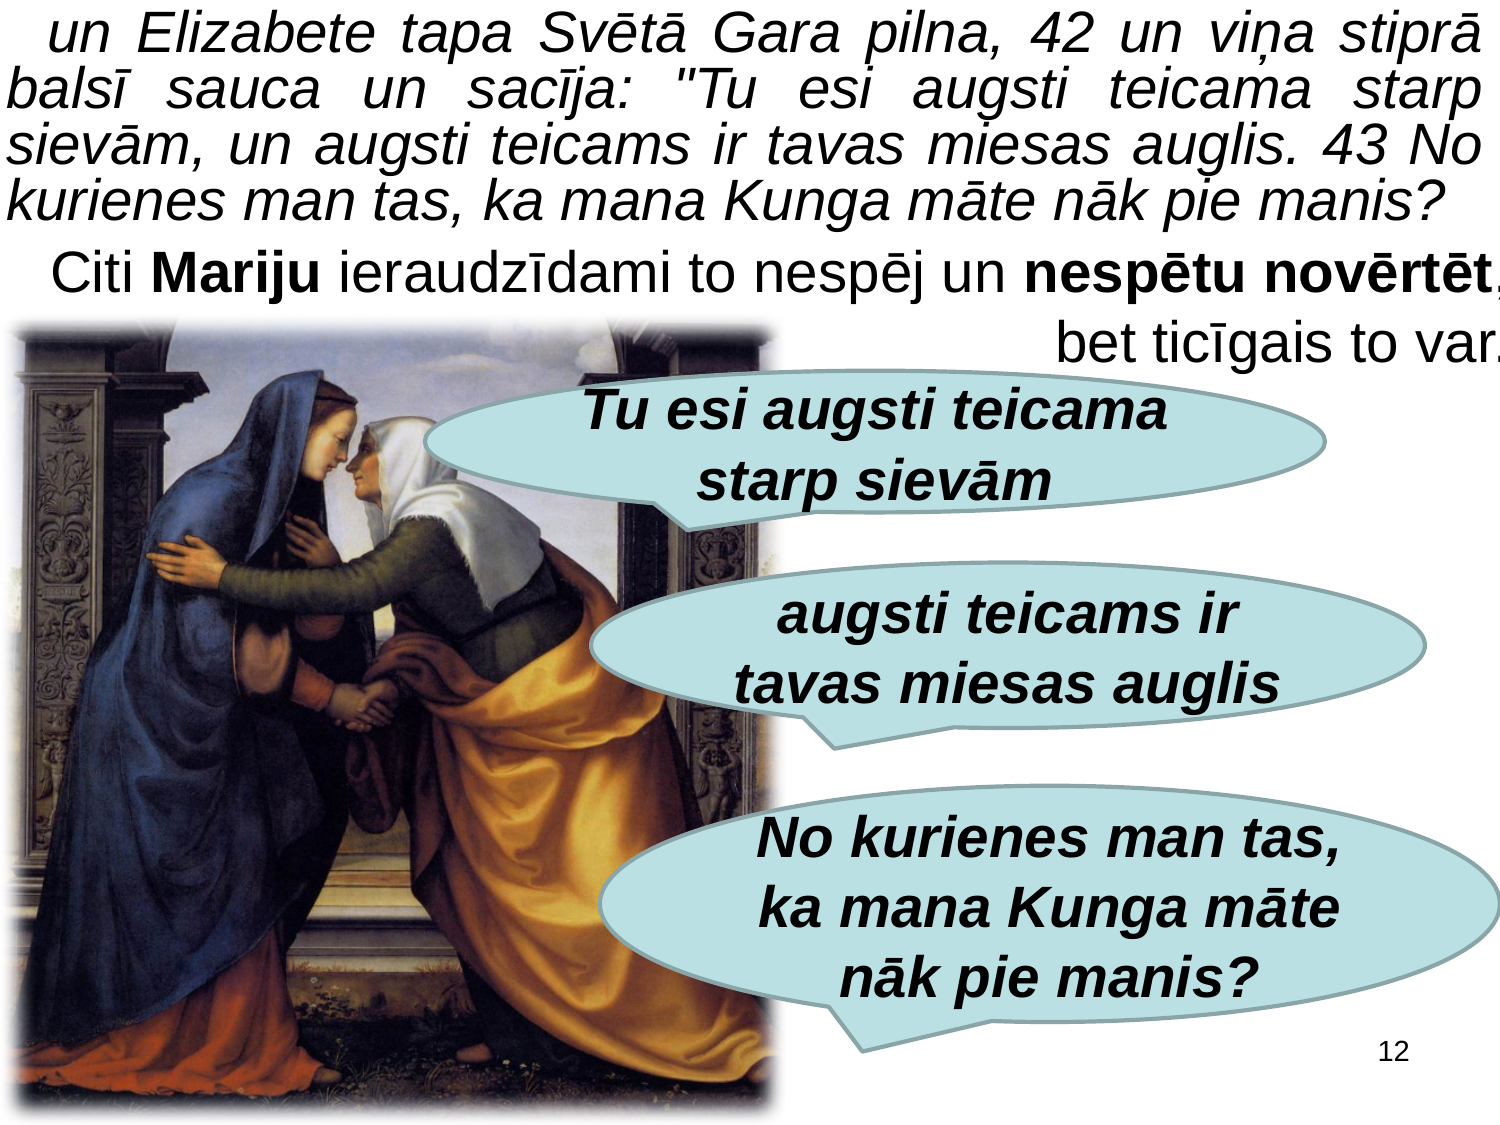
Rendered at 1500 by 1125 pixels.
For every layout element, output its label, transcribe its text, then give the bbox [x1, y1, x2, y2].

text_box Citi Mariju ieraudzīdami to nespēj un nespētu novērtēt, bet ticīgais to var. [0, 226, 1500, 382]
picture [0, 313, 788, 1125]
slide_number 12 [1074, 1024, 1426, 1103]
list un Elizabete tapa Svētā Gara pilna, 42 un viņa stiprā balsī sauca un sacīja: "Tu esi augsti teicama starp sievām, un augsti teicams ir tavas miesas auglis. 43 No kurienes man tas, ka mana Kunga māte nāk pie manis? [0, 0, 1500, 198]
text_box Tu esi augsti teicama starp sievām [791, 368, 1328, 518]
text_box augsti teicams ir tavas miesas auglis [791, 560, 1428, 751]
text_box No kurienes man tas, ka mana Kunga māte nāk pie manis? [791, 783, 1500, 1054]
